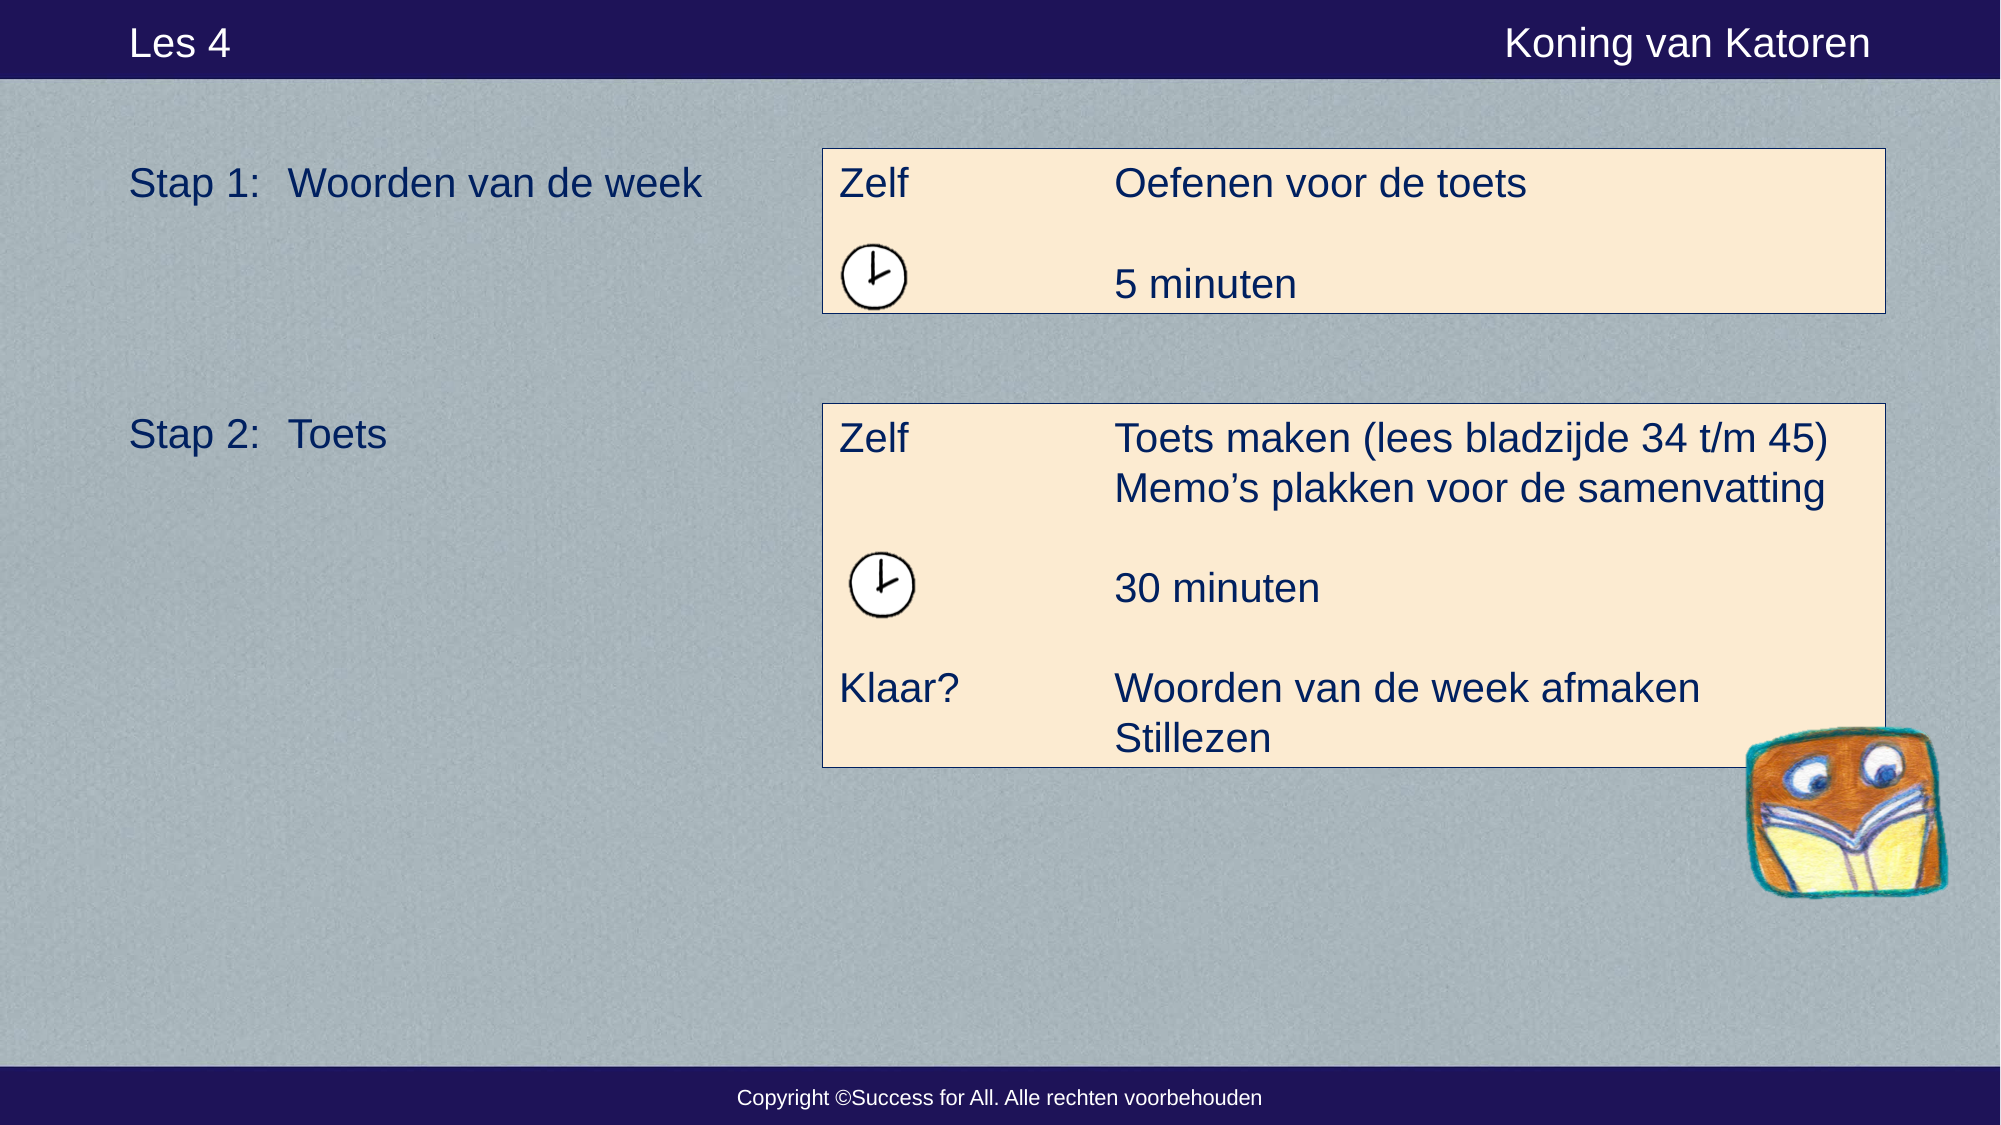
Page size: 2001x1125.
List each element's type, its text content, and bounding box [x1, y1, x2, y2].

text_box Les 4 [114, 8, 354, 73]
picture [0, 0, 2001, 1125]
text_box Copyright ©Success for All. Alle rechten voorbehouden [0, 1076, 2000, 1125]
text_box Zelf Toets maken (lees bladzijde 34 t/m 45) Memo’s plakken voor de samenvatting 30 minuten Klaar? Woorden van de week afmaken Stillezen [822, 403, 1886, 768]
text_box Stap 1: Woorden van de week Stap 2: Toets [114, 148, 907, 764]
text_box Koning van Katoren [999, 8, 1886, 73]
text_box Zelf Oefenen voor de toets 5 minuten [822, 148, 1886, 314]
